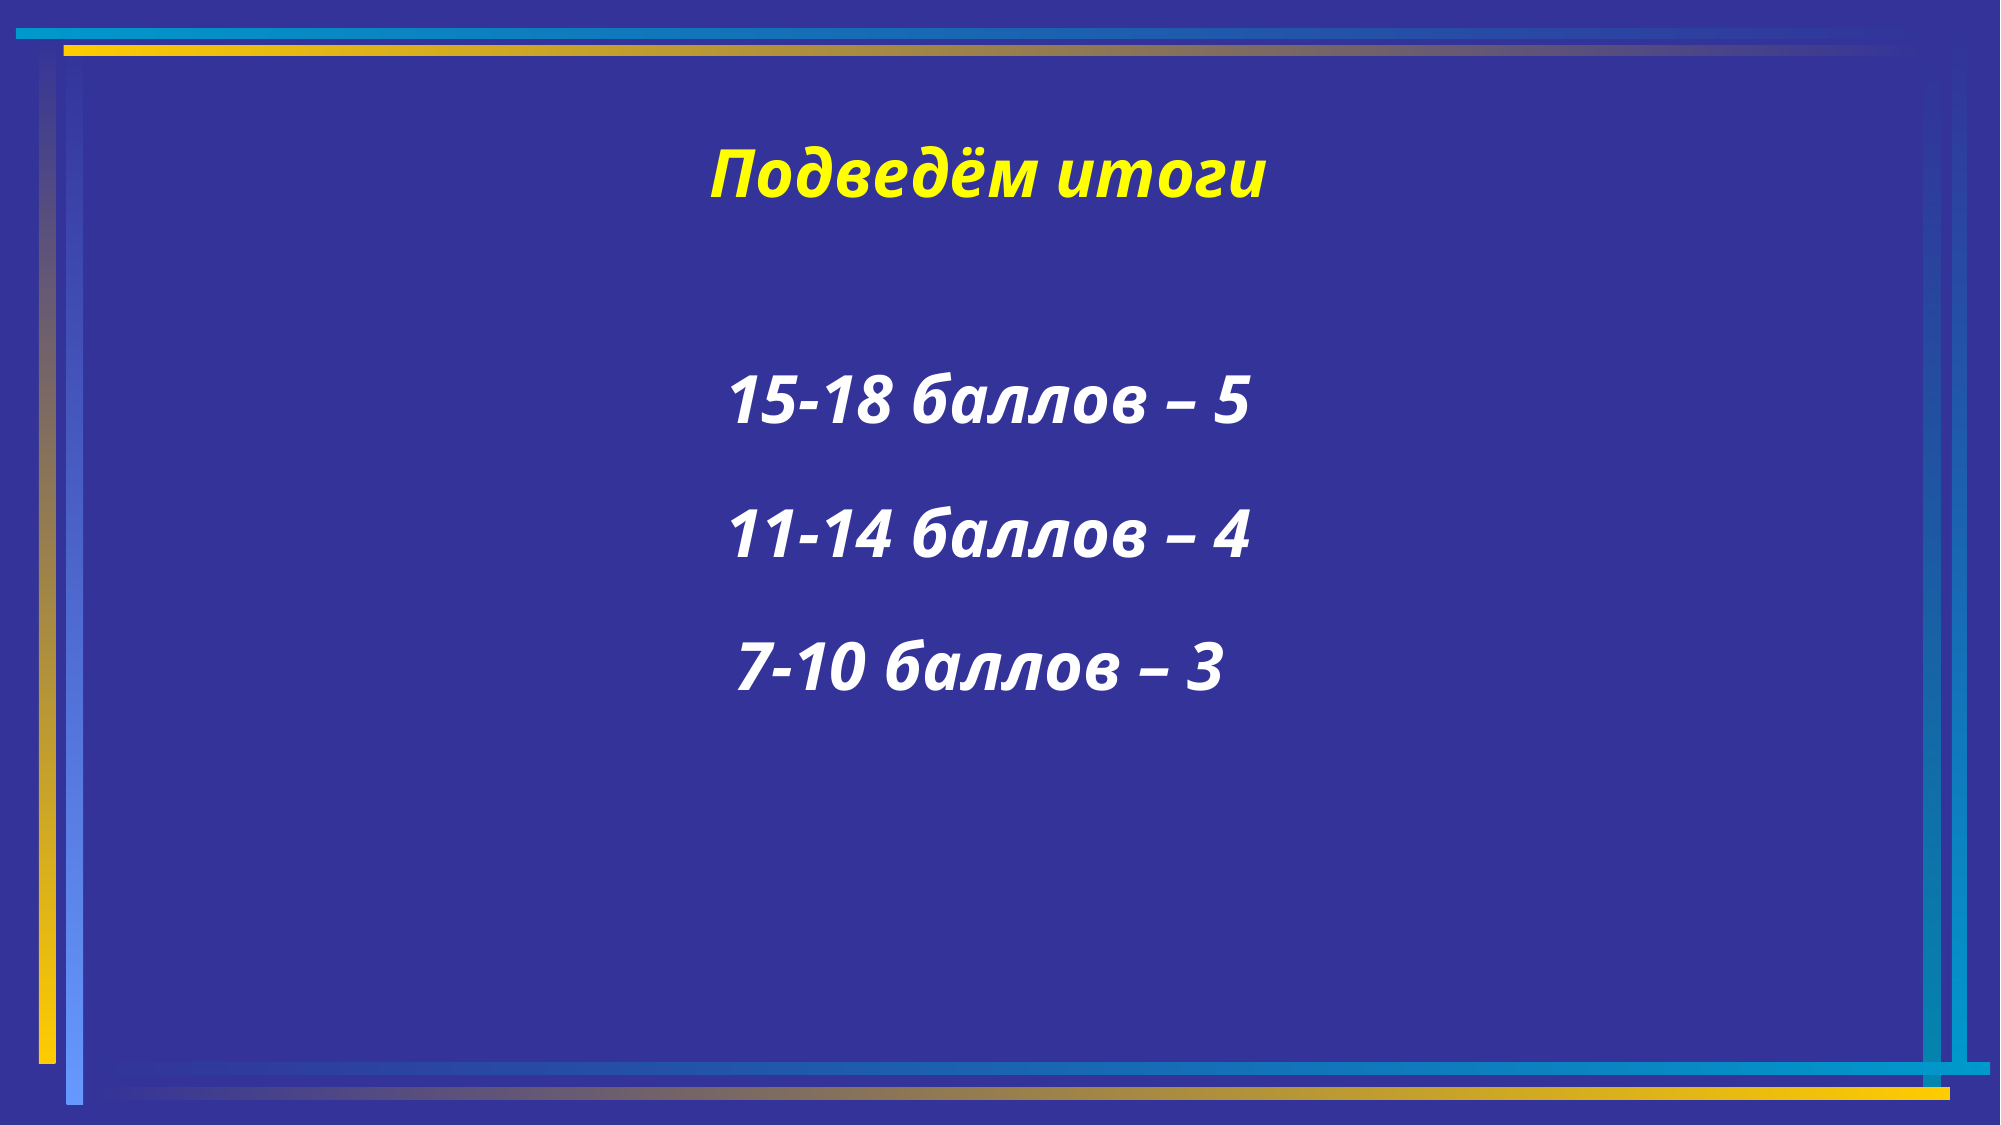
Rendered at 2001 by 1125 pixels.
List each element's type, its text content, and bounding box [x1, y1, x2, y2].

picture [1545, 1062, 1552, 1075]
list Подведём итоги 15-18 баллов – 5 11-14 баллов – 4 7-10 баллов – 3 [138, 122, 1839, 886]
